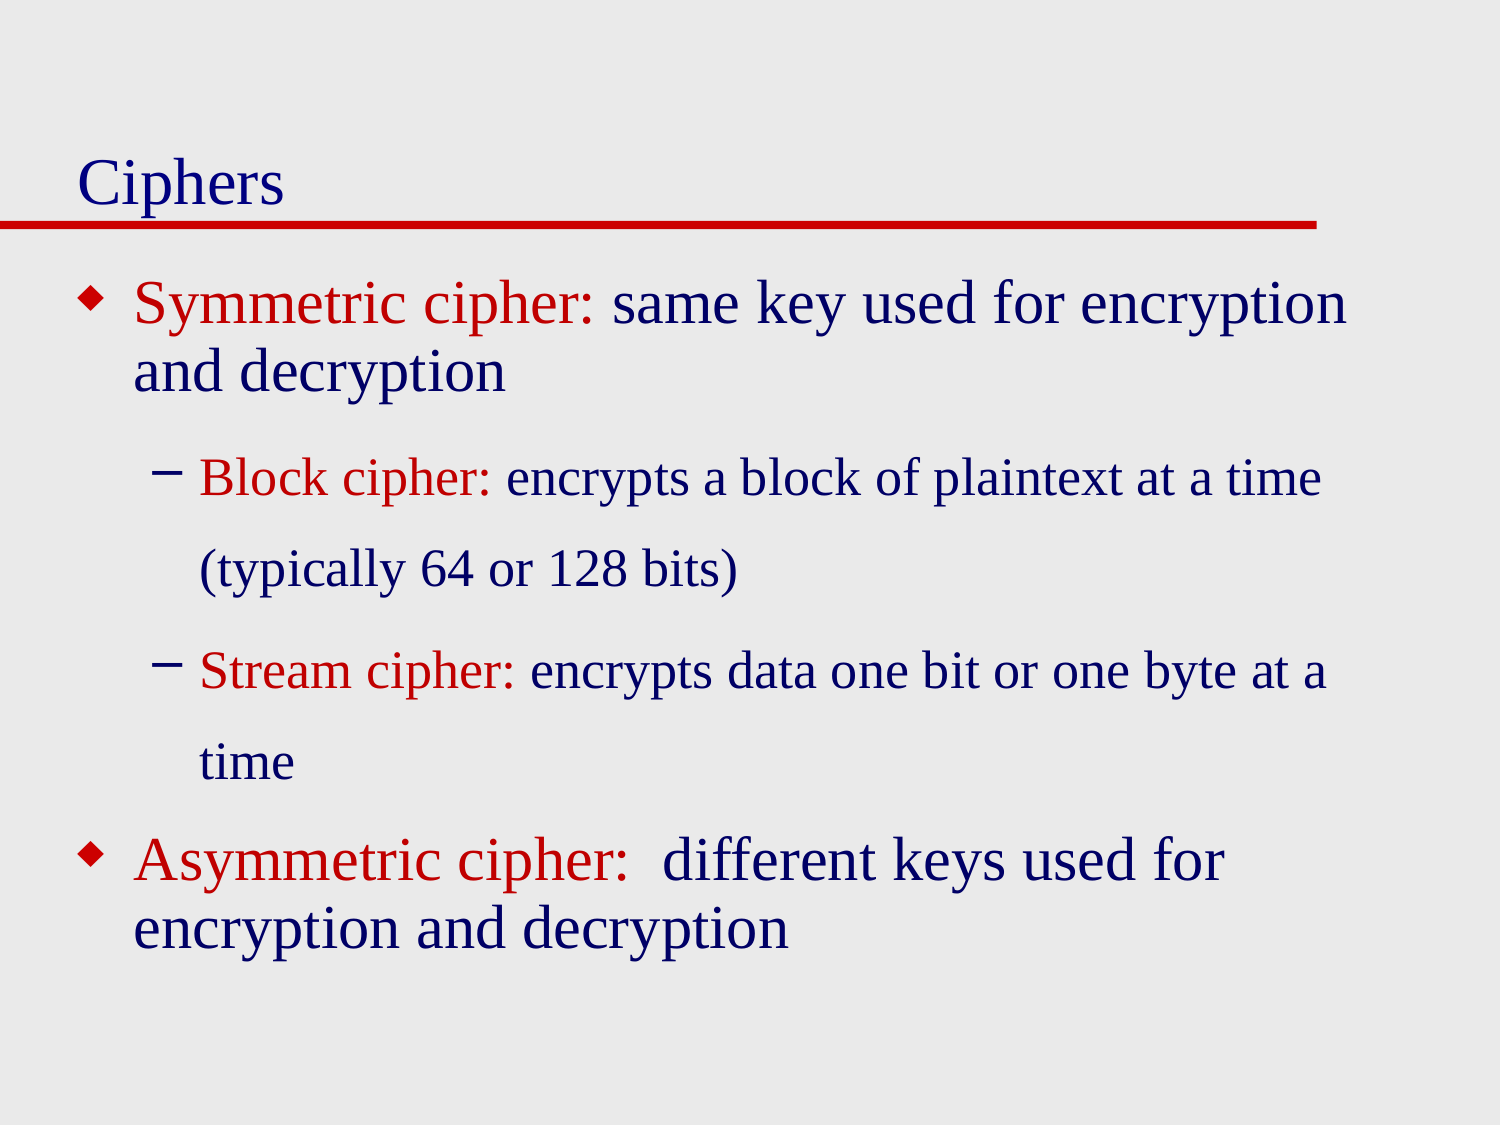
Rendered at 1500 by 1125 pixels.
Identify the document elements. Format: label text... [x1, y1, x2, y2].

list Symmetric cipher: same key used for encryption and decryption Block cipher: encrypts a block of plaintext at a time (typically 64 or 128 bits) Stream cipher: encrypts data one bit or one byte at a time Asymmetric cipher: different keys used for encryption and decryption [62, 262, 1413, 1006]
title Ciphers [62, 43, 1338, 226]
